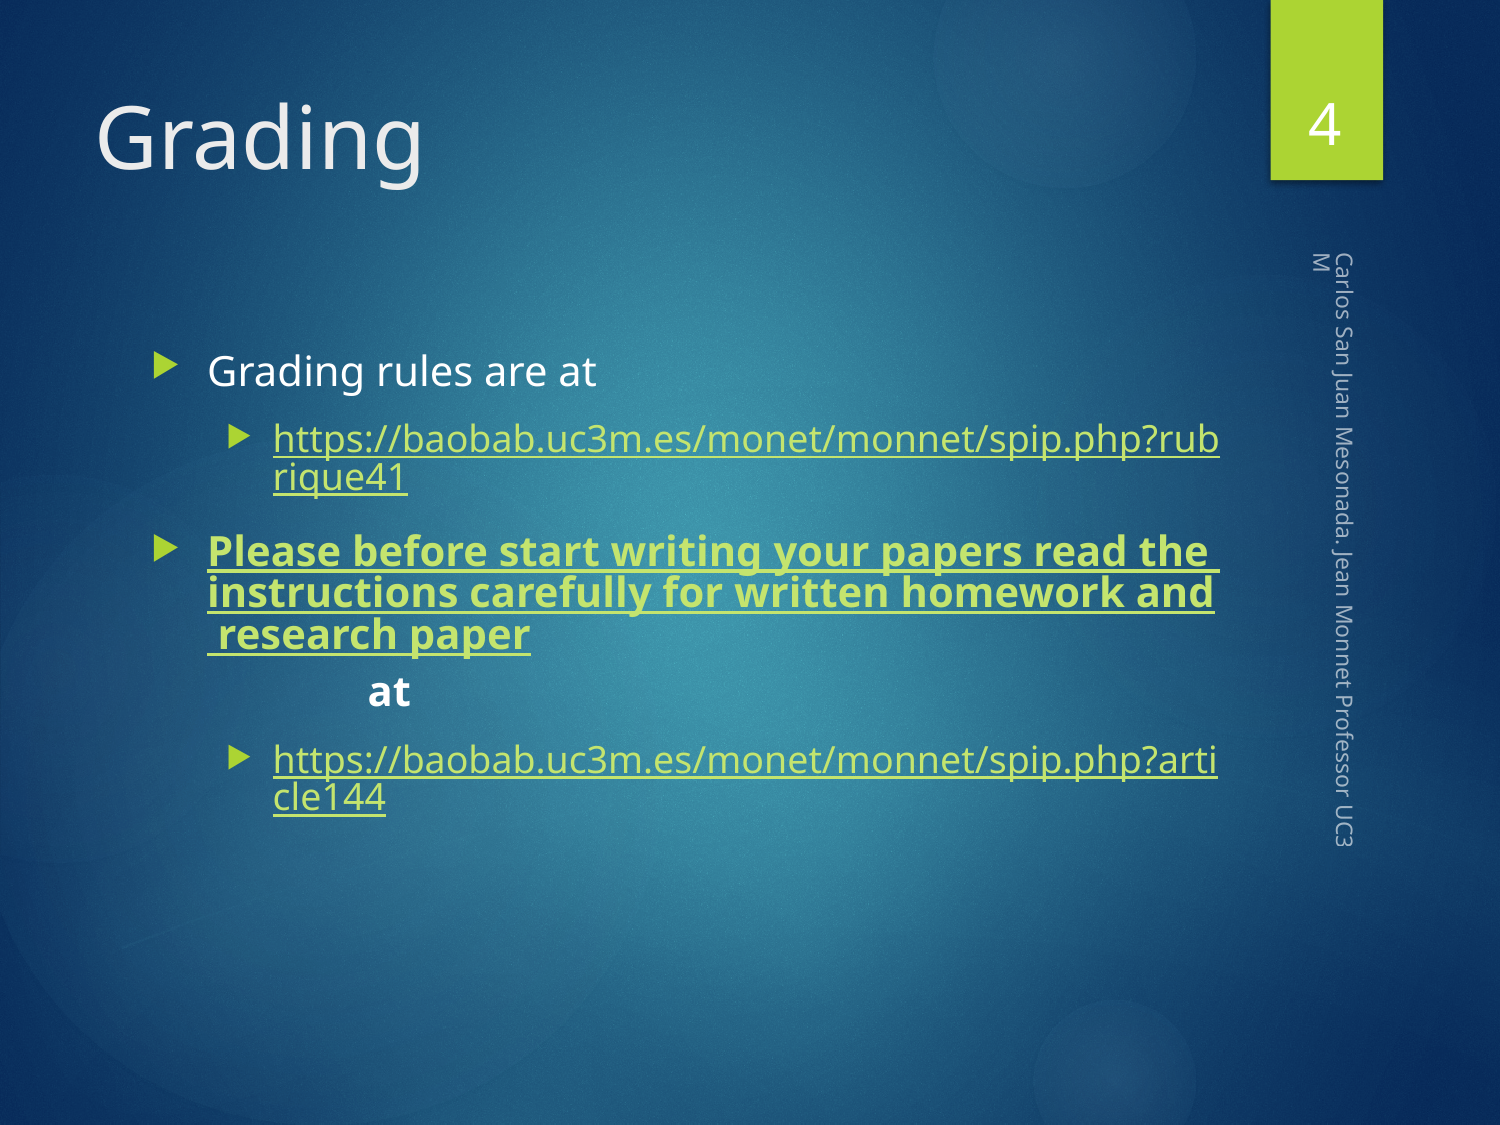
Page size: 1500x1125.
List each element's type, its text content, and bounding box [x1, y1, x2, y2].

list Grading rules are at https://baobab.uc3m.es/monet/monnet/spip.php?rubrique41 Please before start writing your papers read the instructions carefully for written homework and research paper at https://baobab.uc3m.es/monet/monnet/spip.php?article144 [135, 336, 1237, 1025]
footer Carlos San Juan Mesonada. Jean Monnet Professor UC3M [1320, 237, 1358, 871]
slide_number 4 [1273, 48, 1378, 175]
title Grading [79, 74, 1237, 304]
